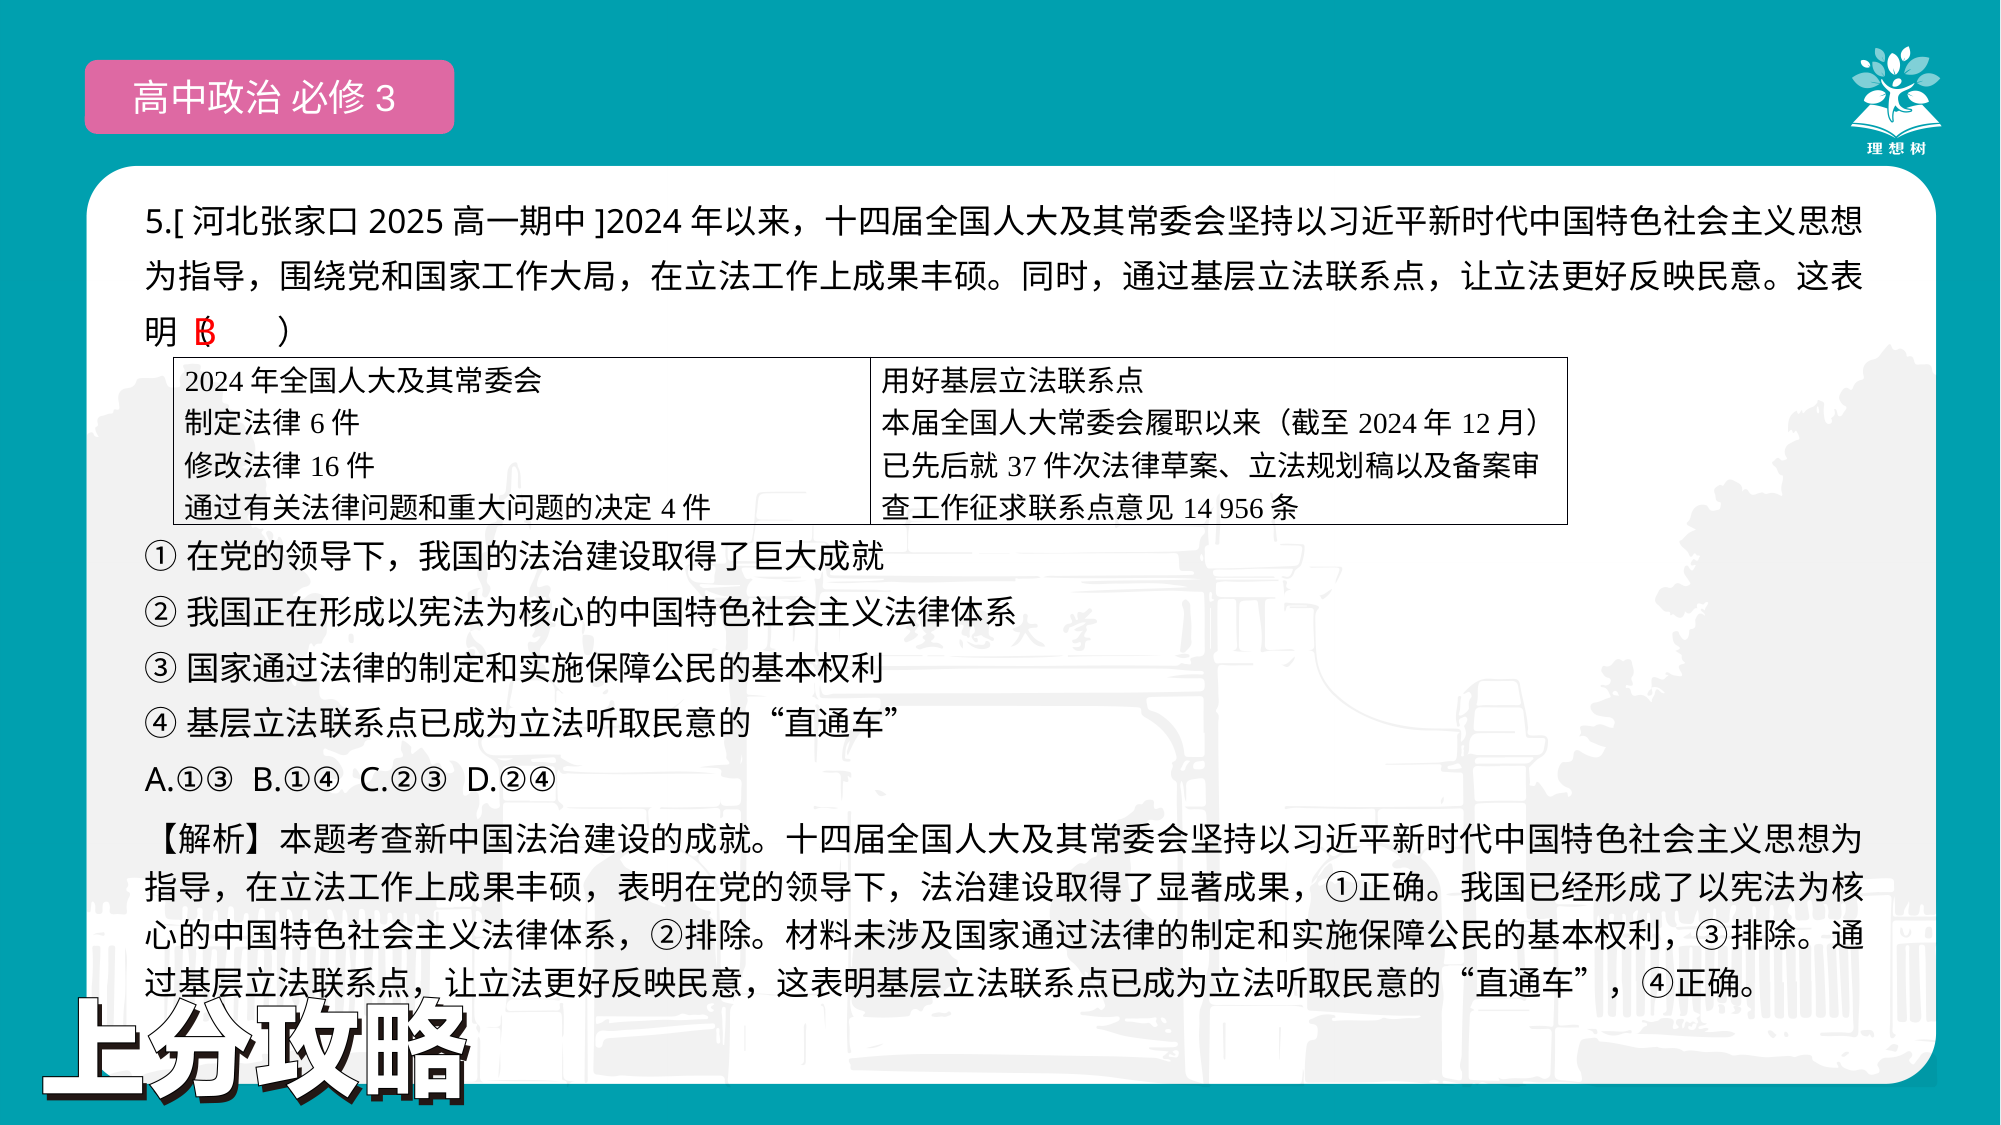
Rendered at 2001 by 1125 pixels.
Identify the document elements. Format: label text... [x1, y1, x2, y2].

text_box 高中政治 必修3 [83, 58, 456, 135]
text_box 【解析】本题考查新中国法治建设的成就。十四届全国人大及其常委会坚持以习近平新时代中国特色社会主义思想为指导，在立法工作上成果丰硕，表明在党的领导下，法治建设取得了显著成果，①正确。我国已经形成了以宪法为核心的中国特色社会主义法律体系，②排除。材料未涉及国家通过法律的制定和实施保障公民的基本权利，③排除。通过基层立法联系点，让立法更好反映民意，这表明基层立法联系点已成为立法听取民意的“直通车”，④正确。 [130, 803, 1880, 1010]
table_header 2024年全国人大及其常委会 制定法律6件 修改法律16件 通过有关法律问题和重大问题的决定4件 [174, 358, 870, 524]
text_box B [168, 277, 285, 361]
picture [0, 0, 2001, 1125]
table_header 用好基层立法联系点 本届全国人大常委会履职以来（截至2024年12月）已先后就37件次法律草案、立法规划稿以及备案审查工作征求联系点意见14 956条 [871, 358, 1567, 524]
text_box 5.[河北张家口2025高一期中]2024年以来，十四届全国人大及其常委会坚持以习近平新时代中国特色社会主义思想为指导，围绕党和国家工作大局，在立法工作上成果丰硕。同时，通过基层立法联系点，让立法更好反映民意。这表明（ ） ①在党的领导下，我国的法治建设取得了巨大成就 ②我国正在形成以宪法为核心的中国特色社会主义法律体系 ③国家通过法律的制定和实施保障公民的基本权利 ④基层立法联系点已成为立法听取民意的“直通车” A.①③ B.①④ C.②③ D.②④ [130, 176, 1879, 803]
